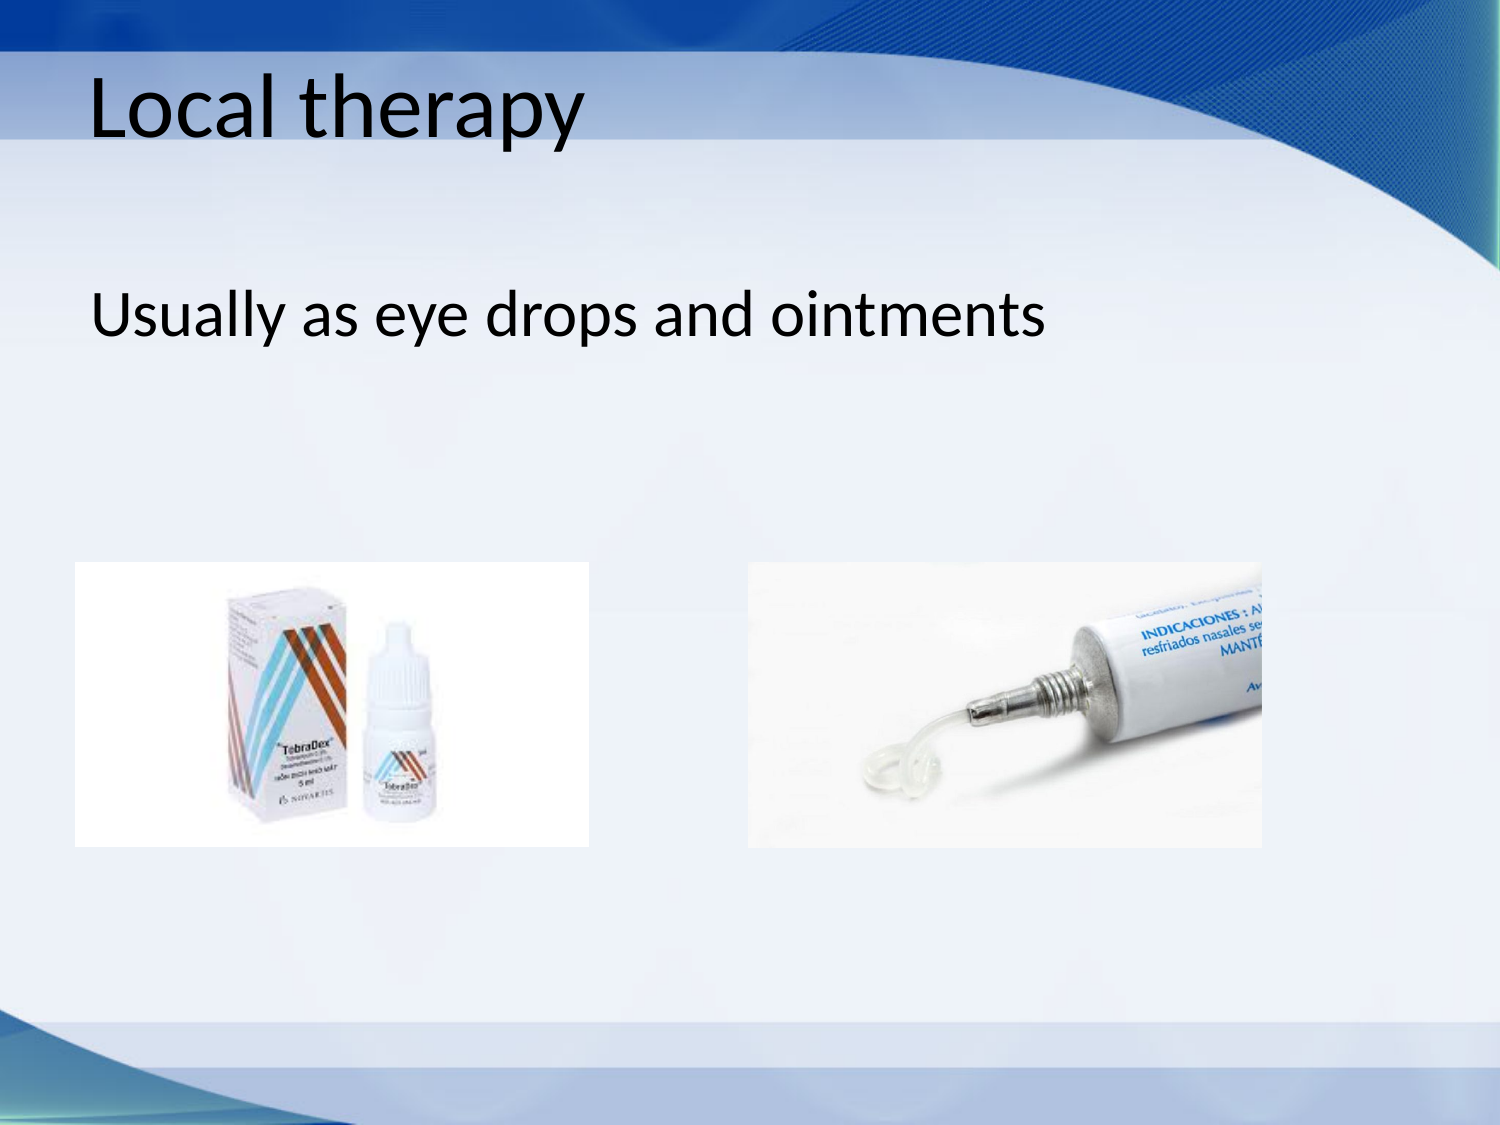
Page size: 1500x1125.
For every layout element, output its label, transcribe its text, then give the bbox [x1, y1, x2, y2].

picture [0, 0, 1500, 1125]
list Usually as eye drops and ointments [75, 262, 1425, 1005]
title Local therapy [73, 7, 1424, 195]
